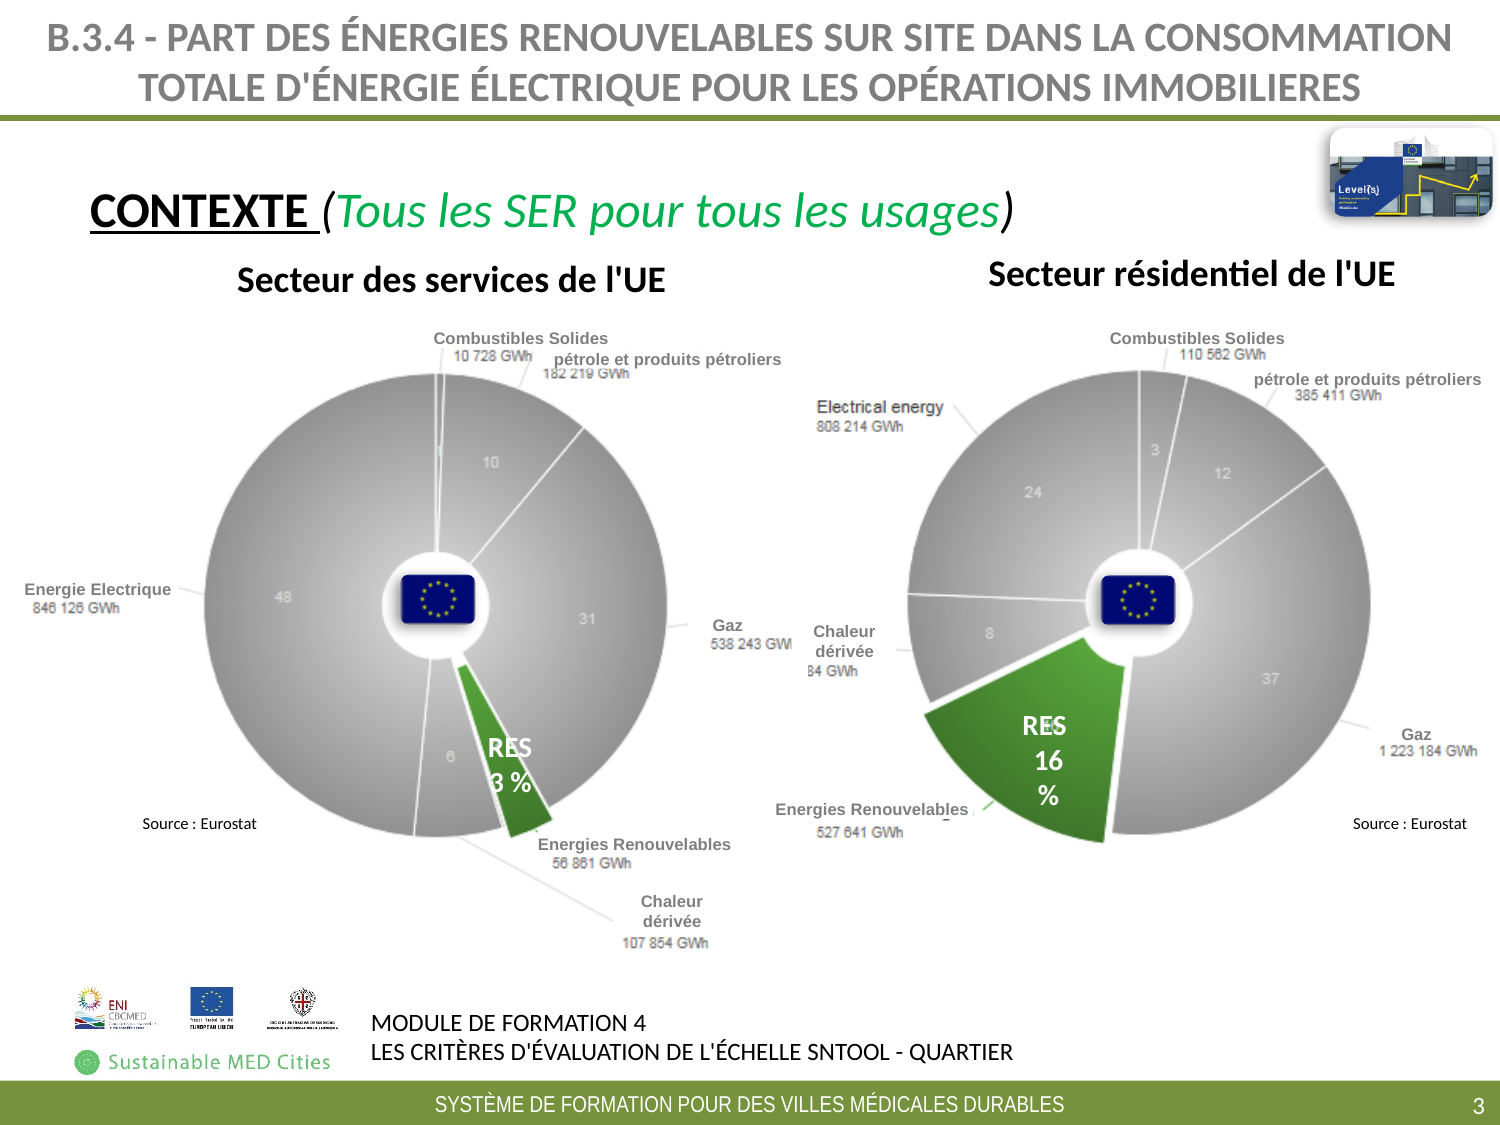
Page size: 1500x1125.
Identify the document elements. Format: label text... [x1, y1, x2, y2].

text_box Secteur des services de l'UE [222, 247, 724, 308]
text_box CONTEXTE (Tous les SER pour tous les usages) [74, 169, 1425, 270]
title B.3.4 - PART DES ÉNERGIES RENOUVELABLES SUR SITE DANS LA CONSOMMATION TOTALE D'ÉNERGIE ÉLECTRIQUE POUR LES OPÉRATIONS IMMOBILIERES [0, 0, 1500, 121]
picture [1329, 127, 1493, 217]
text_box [808, 316, 1499, 863]
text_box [19, 316, 808, 961]
text_box Secteur résidentiel de l'UE [973, 240, 1475, 301]
slide_number ‹#› [1399, 1074, 1500, 1125]
picture [62, 978, 356, 1080]
